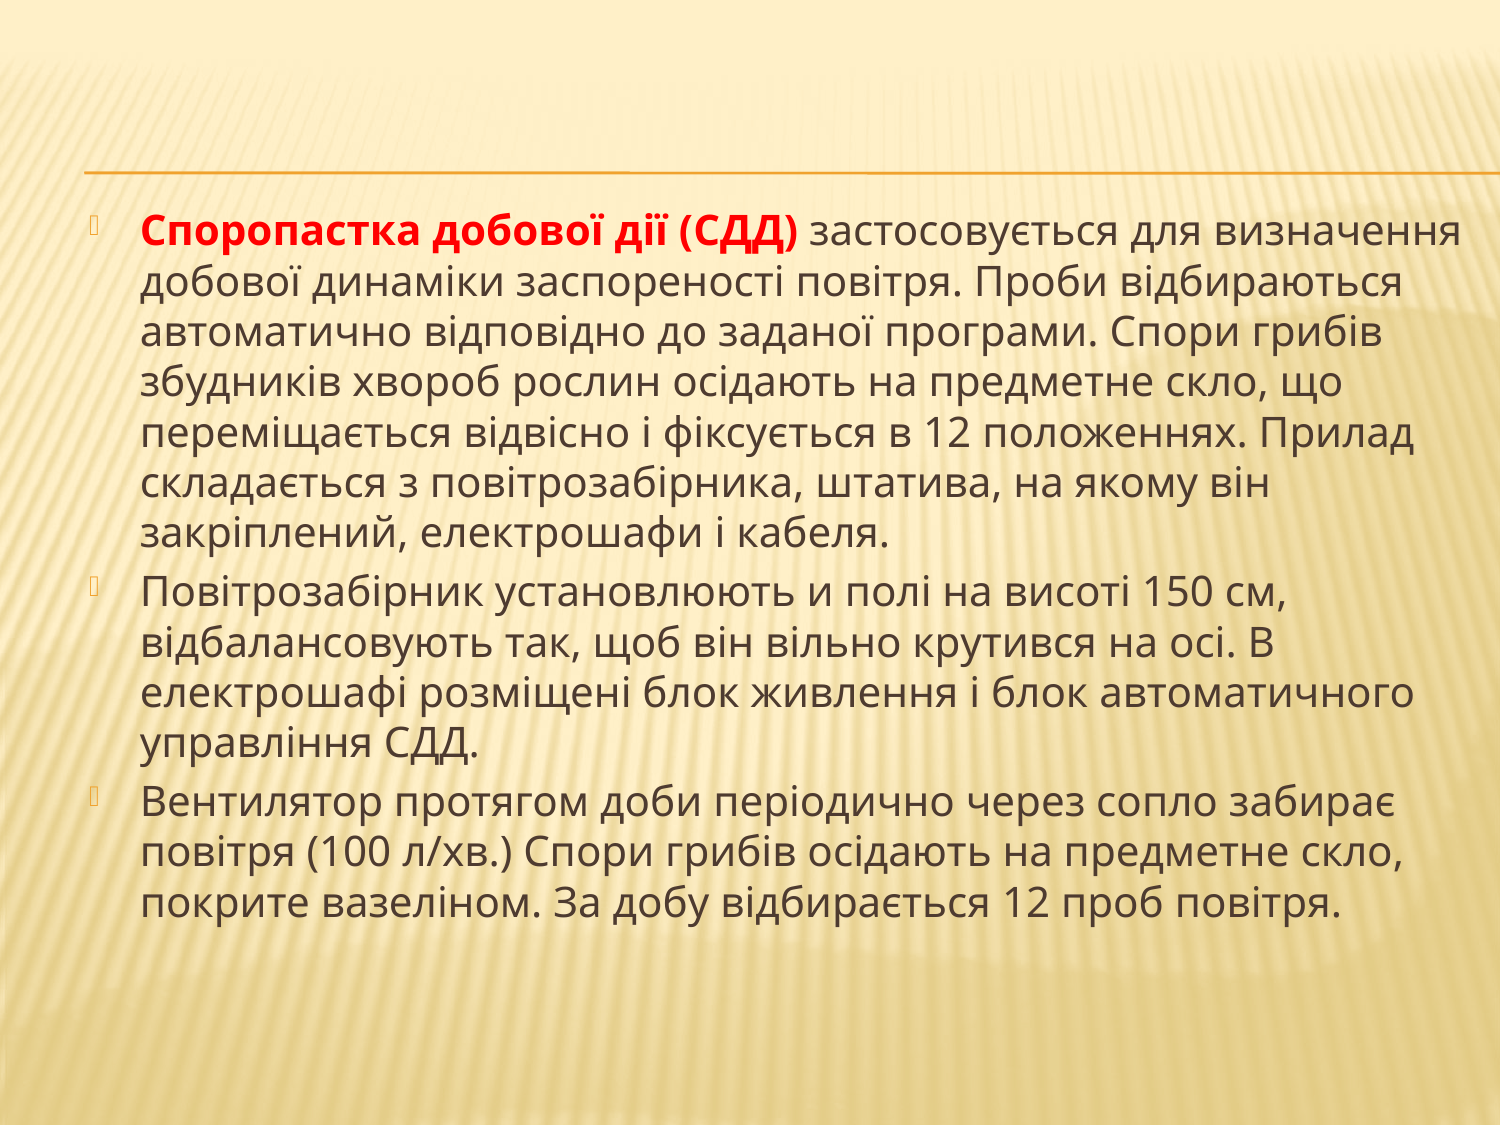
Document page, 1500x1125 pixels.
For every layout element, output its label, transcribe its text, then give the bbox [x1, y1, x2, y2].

list Споропастка добової дії (СДД) застосовується для визначення добової динаміки заспореності повітря. Проби відбираються автоматично відповідно до заданої програми. Спори грибів збудників хвороб рослин осідають на предметне скло, що переміщається відвісно і фіксується в 12 положеннях. Прилад складається з повітрозабірника, штатива, на якому він закріплений, електрошафи і кабеля. Повітрозабірник установлюють и полі на висоті 150 см, відбалансовують так, щоб він вільно крутився на осі. В електрошафі розміщені блок живлення і блок автоматичного управління СДД. Вентилятор протягом доби періодично через сопло забирає повітря (100 л/хв.) Спори грибів осідають на предметне скло, покрите вазеліном. За добу відбирається 12 проб повітря. [74, 196, 1500, 939]
